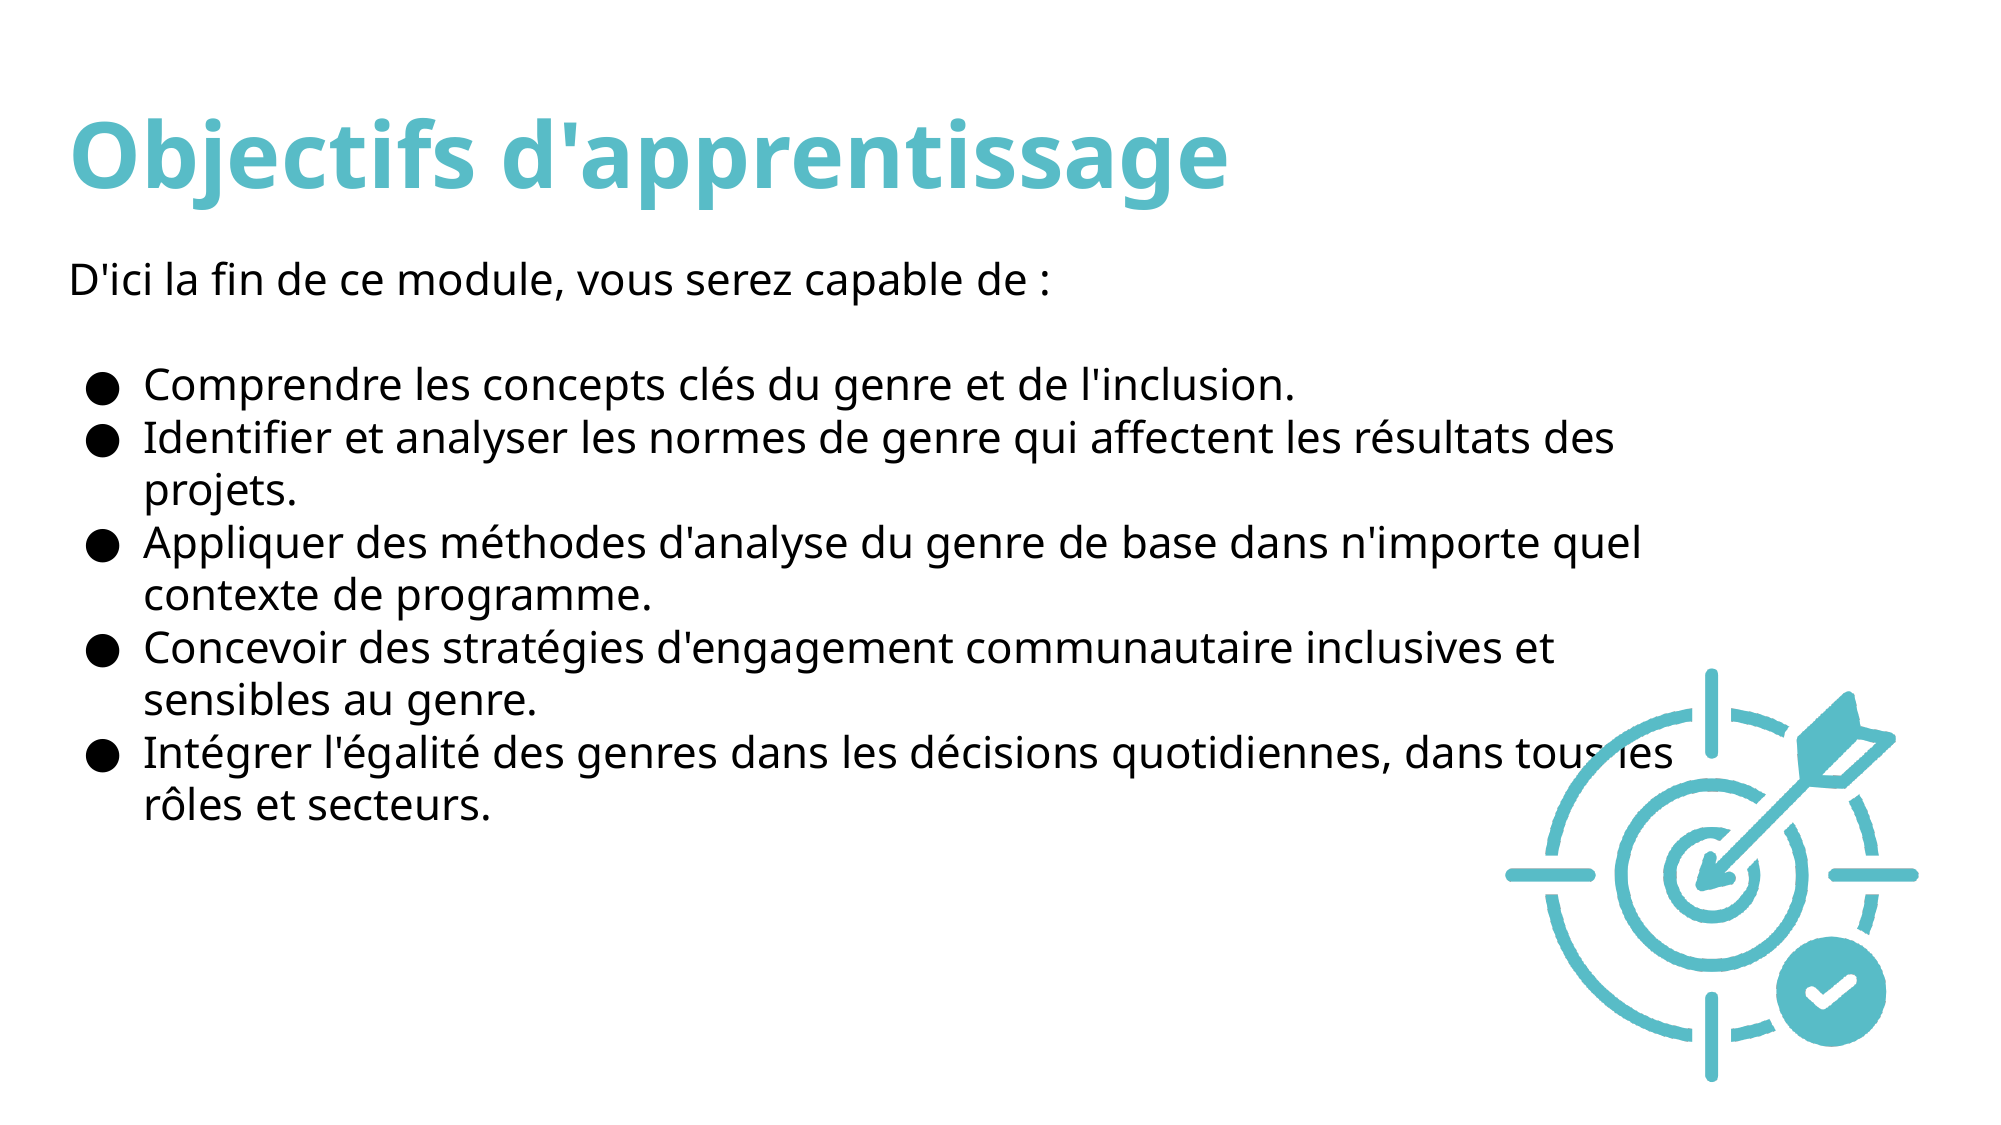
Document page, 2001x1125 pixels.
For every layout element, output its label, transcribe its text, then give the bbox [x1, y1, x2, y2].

picture [1491, 656, 1930, 1093]
list D'ici la fin de ce module, vous serez capable de : Comprendre les concepts clés du genre et de l'inclusion. Identifier et analyser les normes de genre qui affectent les résultats des projets. Appliquer des méthodes d'analyse du genre de base dans n'importe quel contexte de programme. Concevoir des stratégies d'engagement communautaire inclusives et sensibles au genre. Intégrer l'égalité des genres dans les décisions quotidiennes, dans tous les rôles et secteurs. [68, 252, 1694, 1000]
title Objectifs d'apprentissage [68, 97, 1932, 223]
